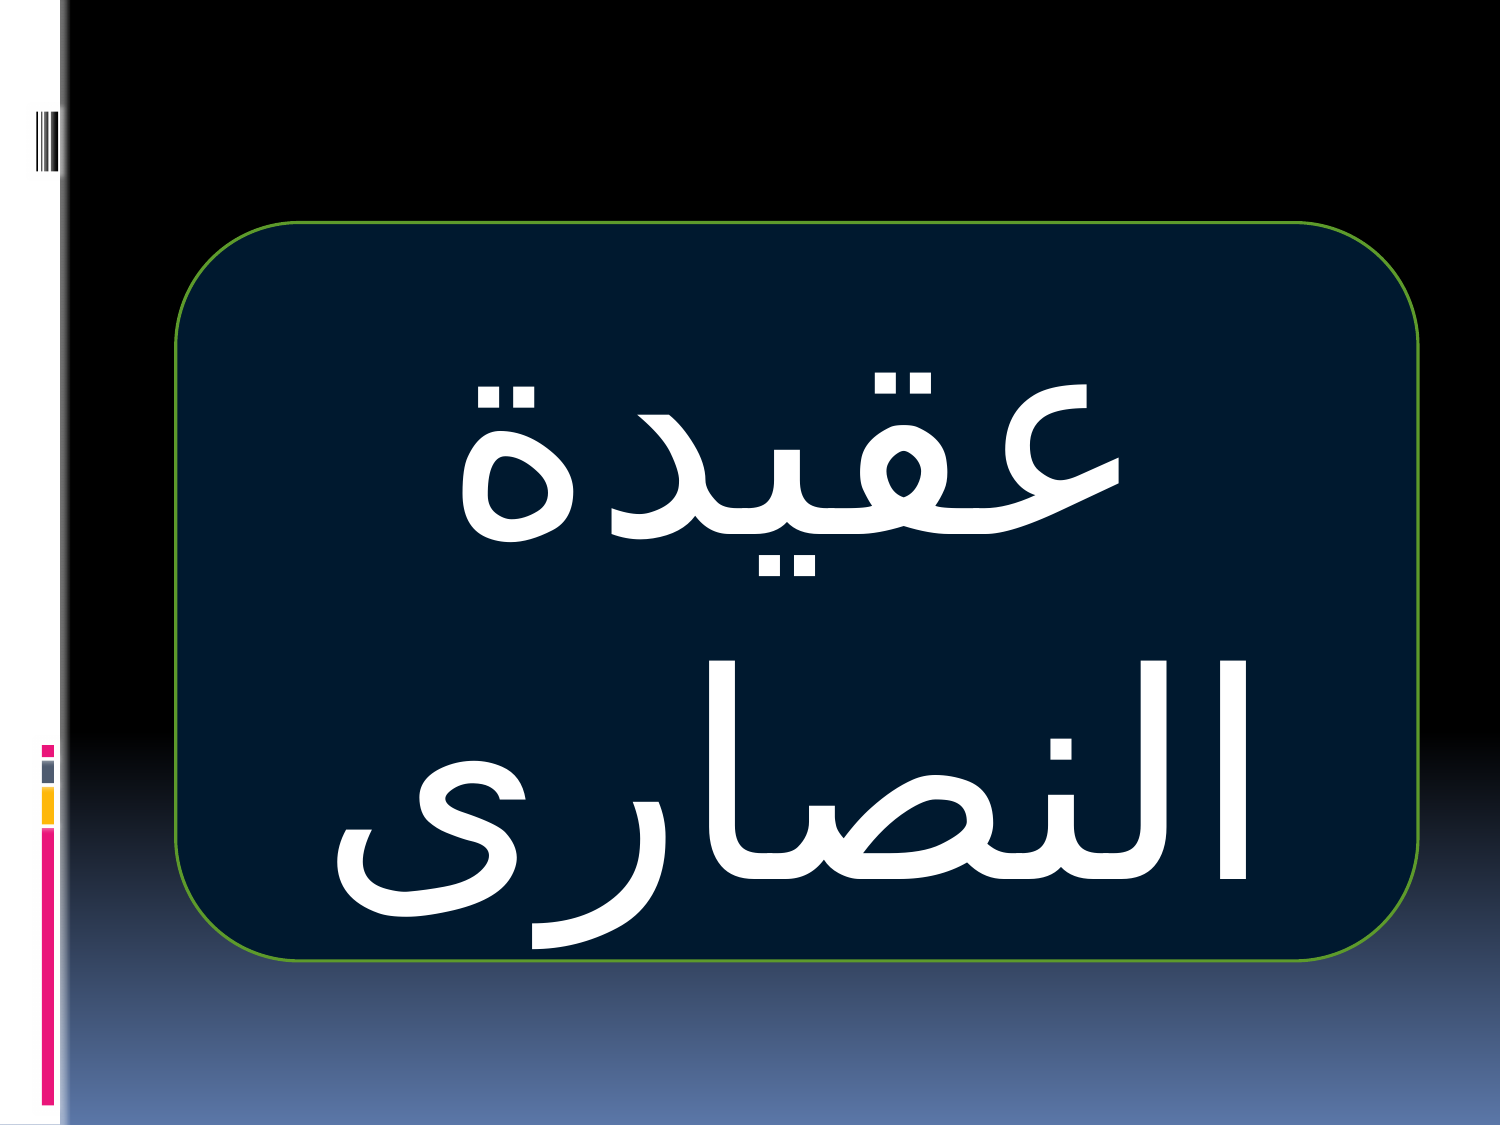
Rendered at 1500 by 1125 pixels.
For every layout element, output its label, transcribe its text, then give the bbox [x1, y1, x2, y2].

text_box عقيدة النصارى [174, 220, 1420, 963]
